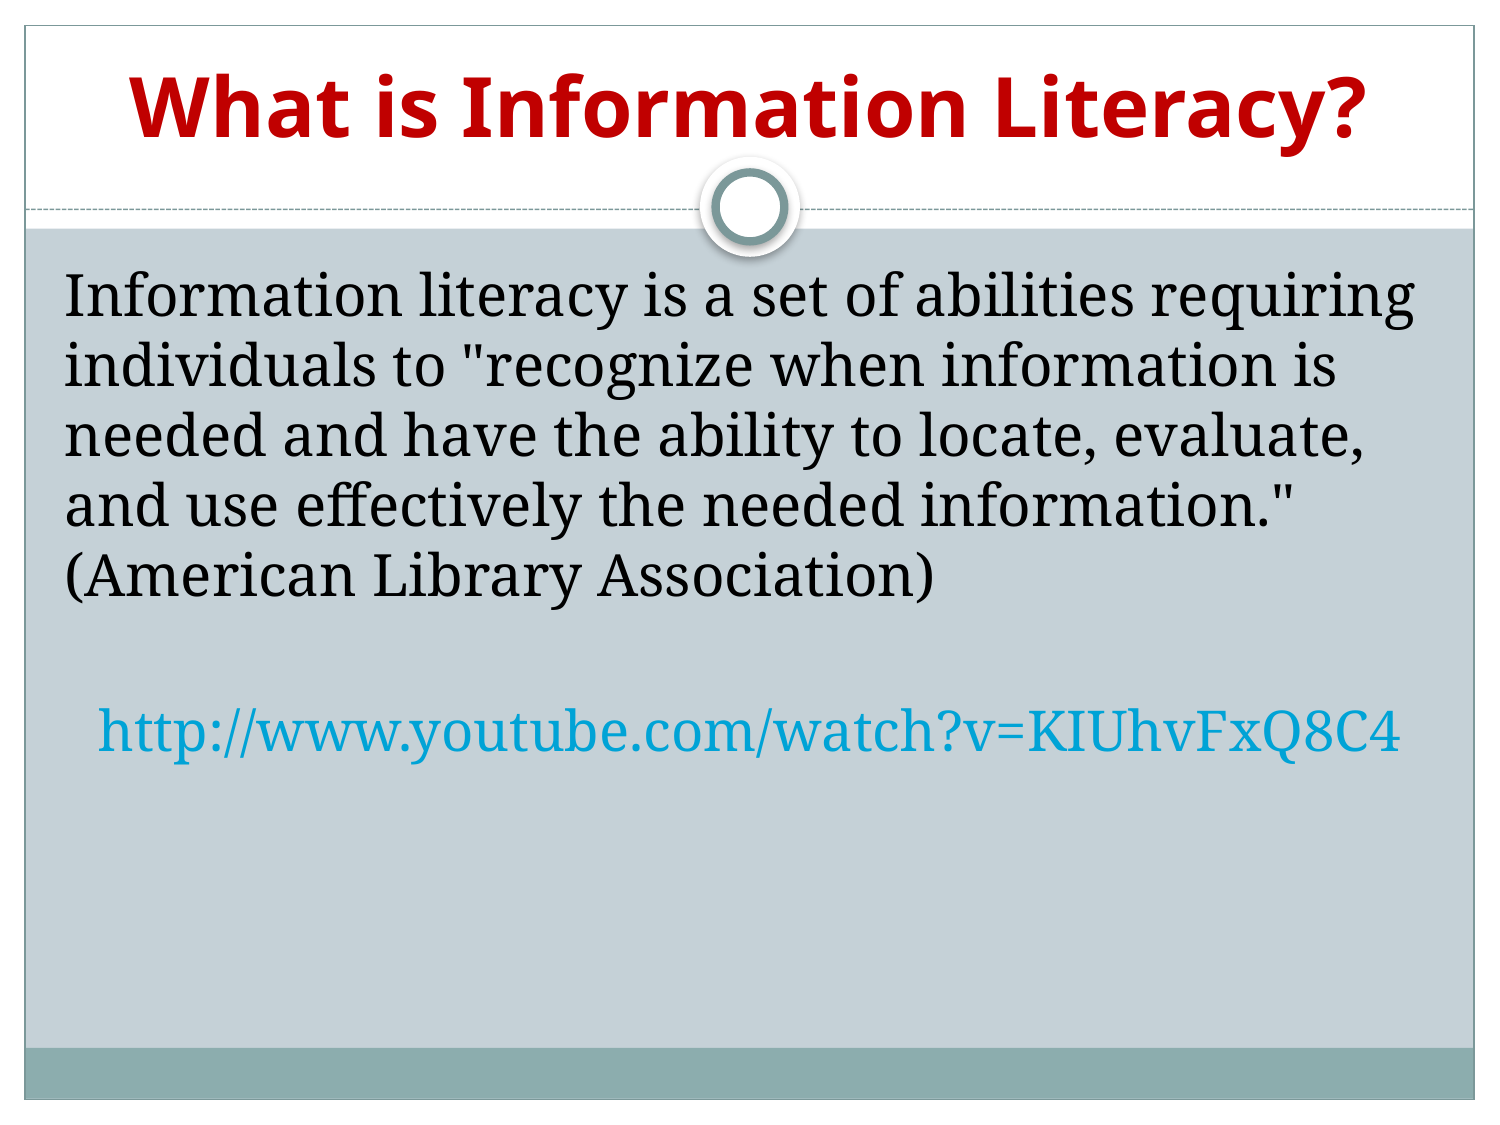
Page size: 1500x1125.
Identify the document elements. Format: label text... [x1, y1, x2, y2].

list Information literacy is a set of abilities requiring individuals to "recognize when information is needed and have the ability to locate, evaluate, and use effectively the needed information." (American Library Association) [49, 250, 1445, 663]
text_box http://www.youtube.com/watch?v=KIUhvFxQ8C4 [24, 687, 1475, 788]
title What is Information Literacy? [49, 37, 1450, 163]
